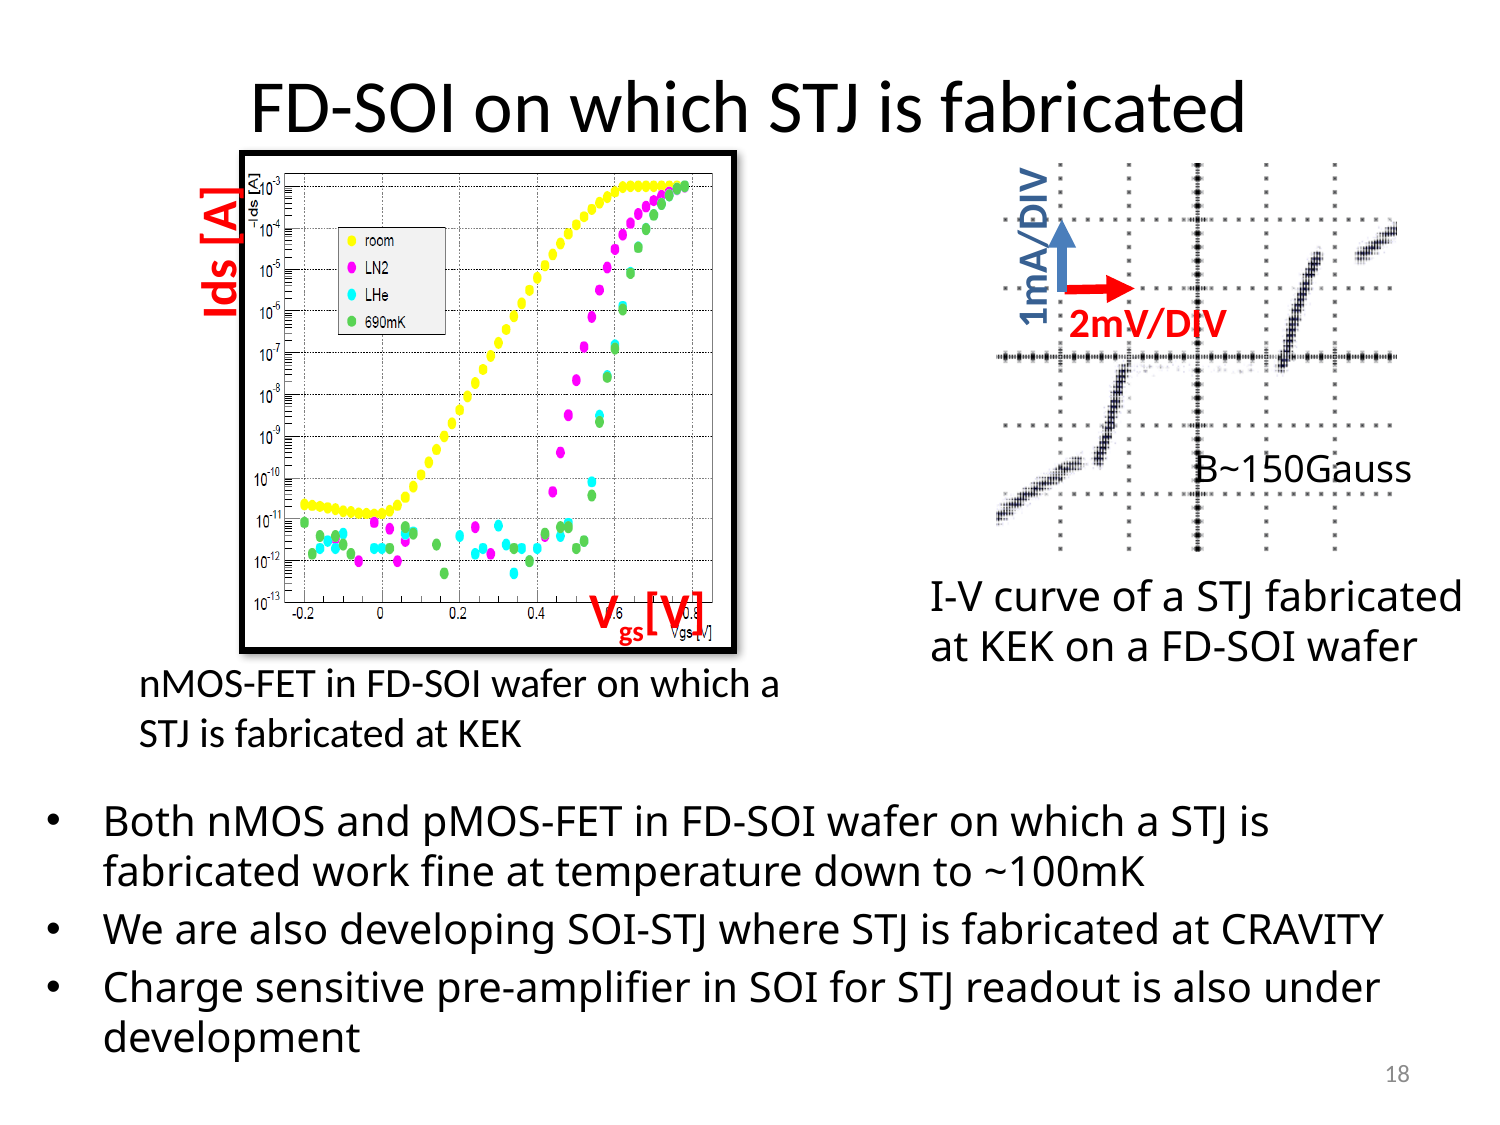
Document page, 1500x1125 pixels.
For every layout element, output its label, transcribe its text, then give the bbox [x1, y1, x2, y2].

title FD-SOI on which STJ is fabricated [75, 45, 1425, 161]
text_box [995, 144, 1440, 552]
text_box nMOS-FET in FD-SOI wafer on which a STJ is fabricated at KEK [123, 648, 857, 764]
text_box Both nMOS and pMOS-FET in FD-SOI wafer on which a STJ is fabricated work fine at temperature down to ~100mK We are also developing SOI-STJ where STJ is fabricated at CRAVITY Charge sensitive pre-amplifier in SOI for STJ readout is also under development [31, 786, 1449, 1106]
text_box I-V curve of a STJ fabricated at KEK on a FD-SOI wafer [915, 562, 1500, 678]
text_box Ids [A] [178, 170, 239, 334]
picture [244, 155, 731, 648]
